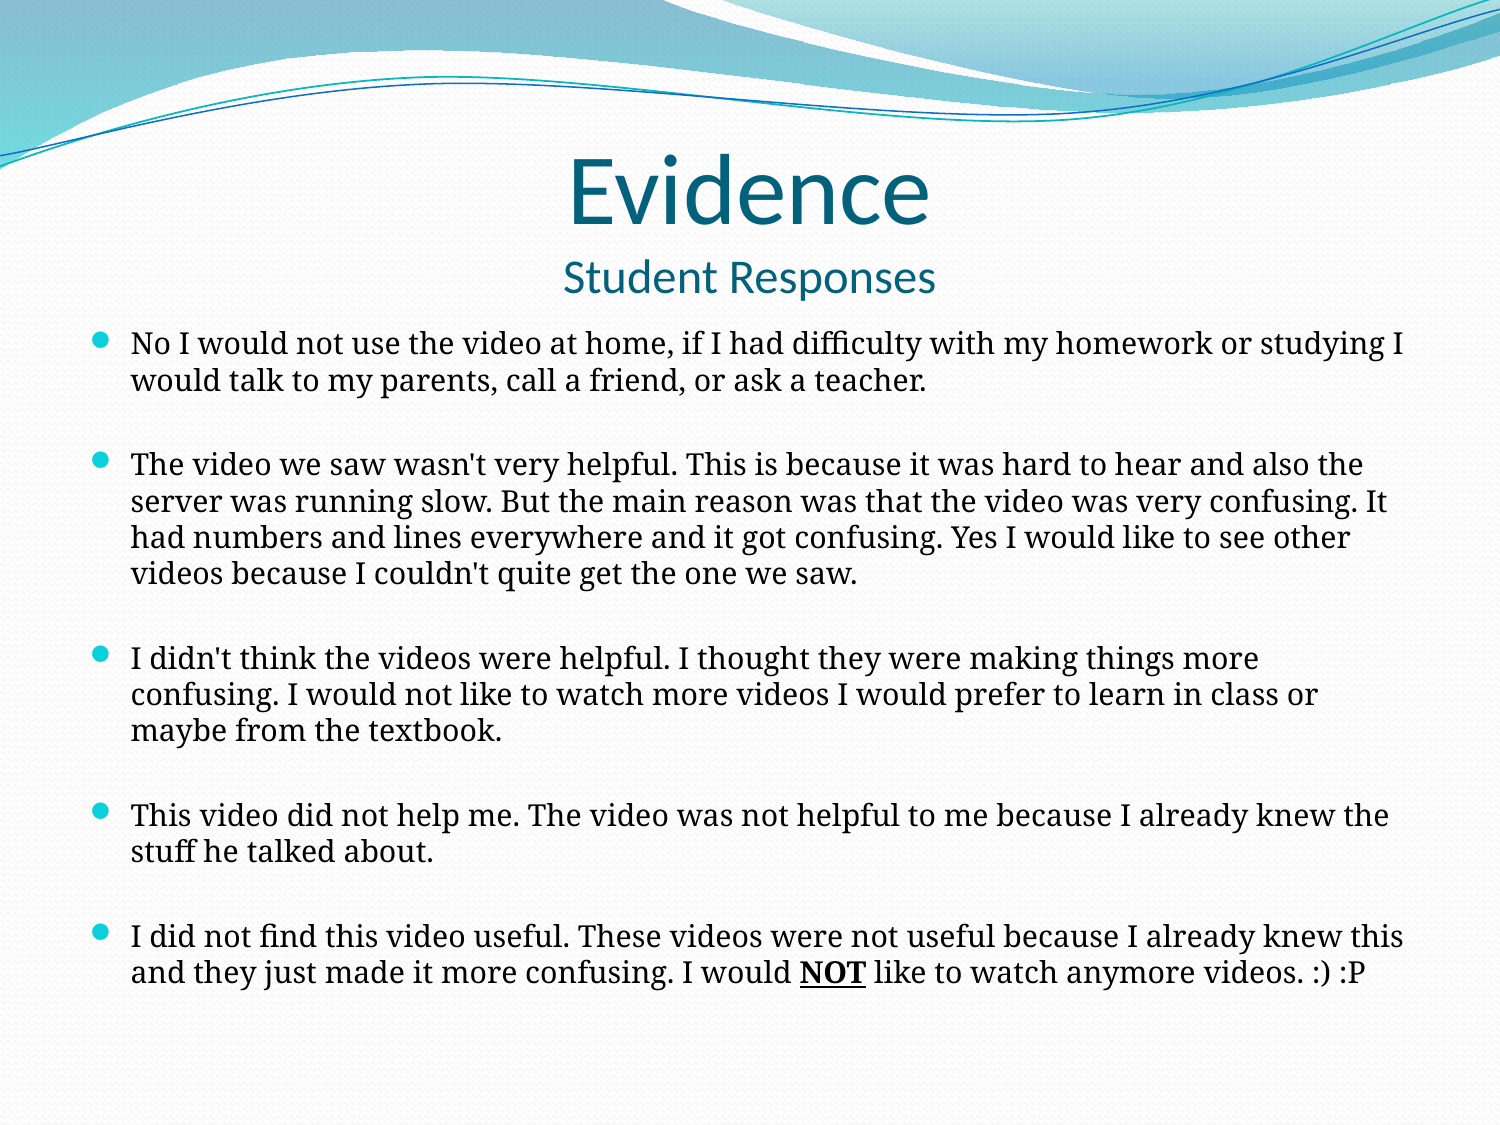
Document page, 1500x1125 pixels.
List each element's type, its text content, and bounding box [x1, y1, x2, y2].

title Evidence Student Responses [75, 115, 1425, 303]
list No I would not use the video at home, if I had difficulty with my homework or studying I would talk to my parents, call a friend, or ask a teacher. The video we saw wasn't very helpful. This is because it was hard to hear and also the server was running slow. But the main reason was that the video was very confusing. It had numbers and lines everywhere and it got confusing. Yes I would like to see other videos because I couldn't quite get the one we saw. I didn't think the videos were helpful. I thought they were making things more confusing. I would not like to watch more videos I would prefer to learn in class or maybe from the textbook. This video did not help me. The video was not helpful to me because I already knew the stuff he talked about. I did not find this video useful. These videos were not useful because I already knew this and they just made it more confusing. I would NOT like to watch anymore videos. :) :P [75, 317, 1425, 1038]
